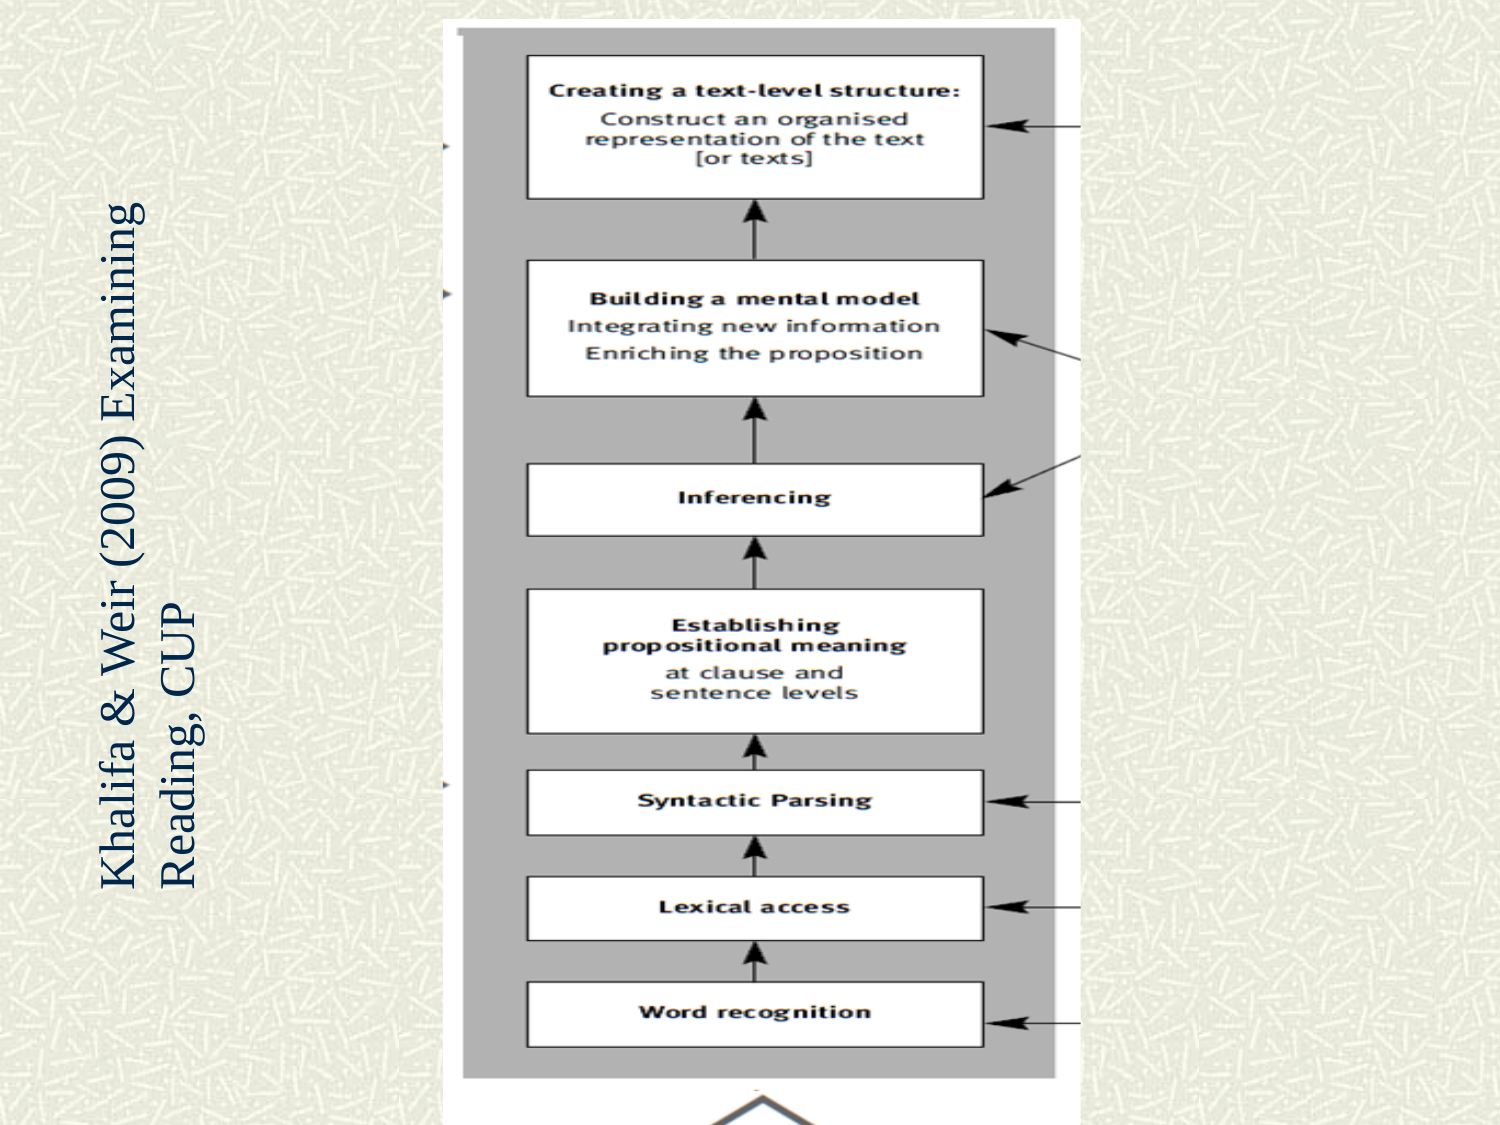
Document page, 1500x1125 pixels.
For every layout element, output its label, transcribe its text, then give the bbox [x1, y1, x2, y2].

picture [0, 0, 1500, 1125]
text_box Khalifa & Weir (2009) Examining Reading, CUP [76, 184, 229, 905]
